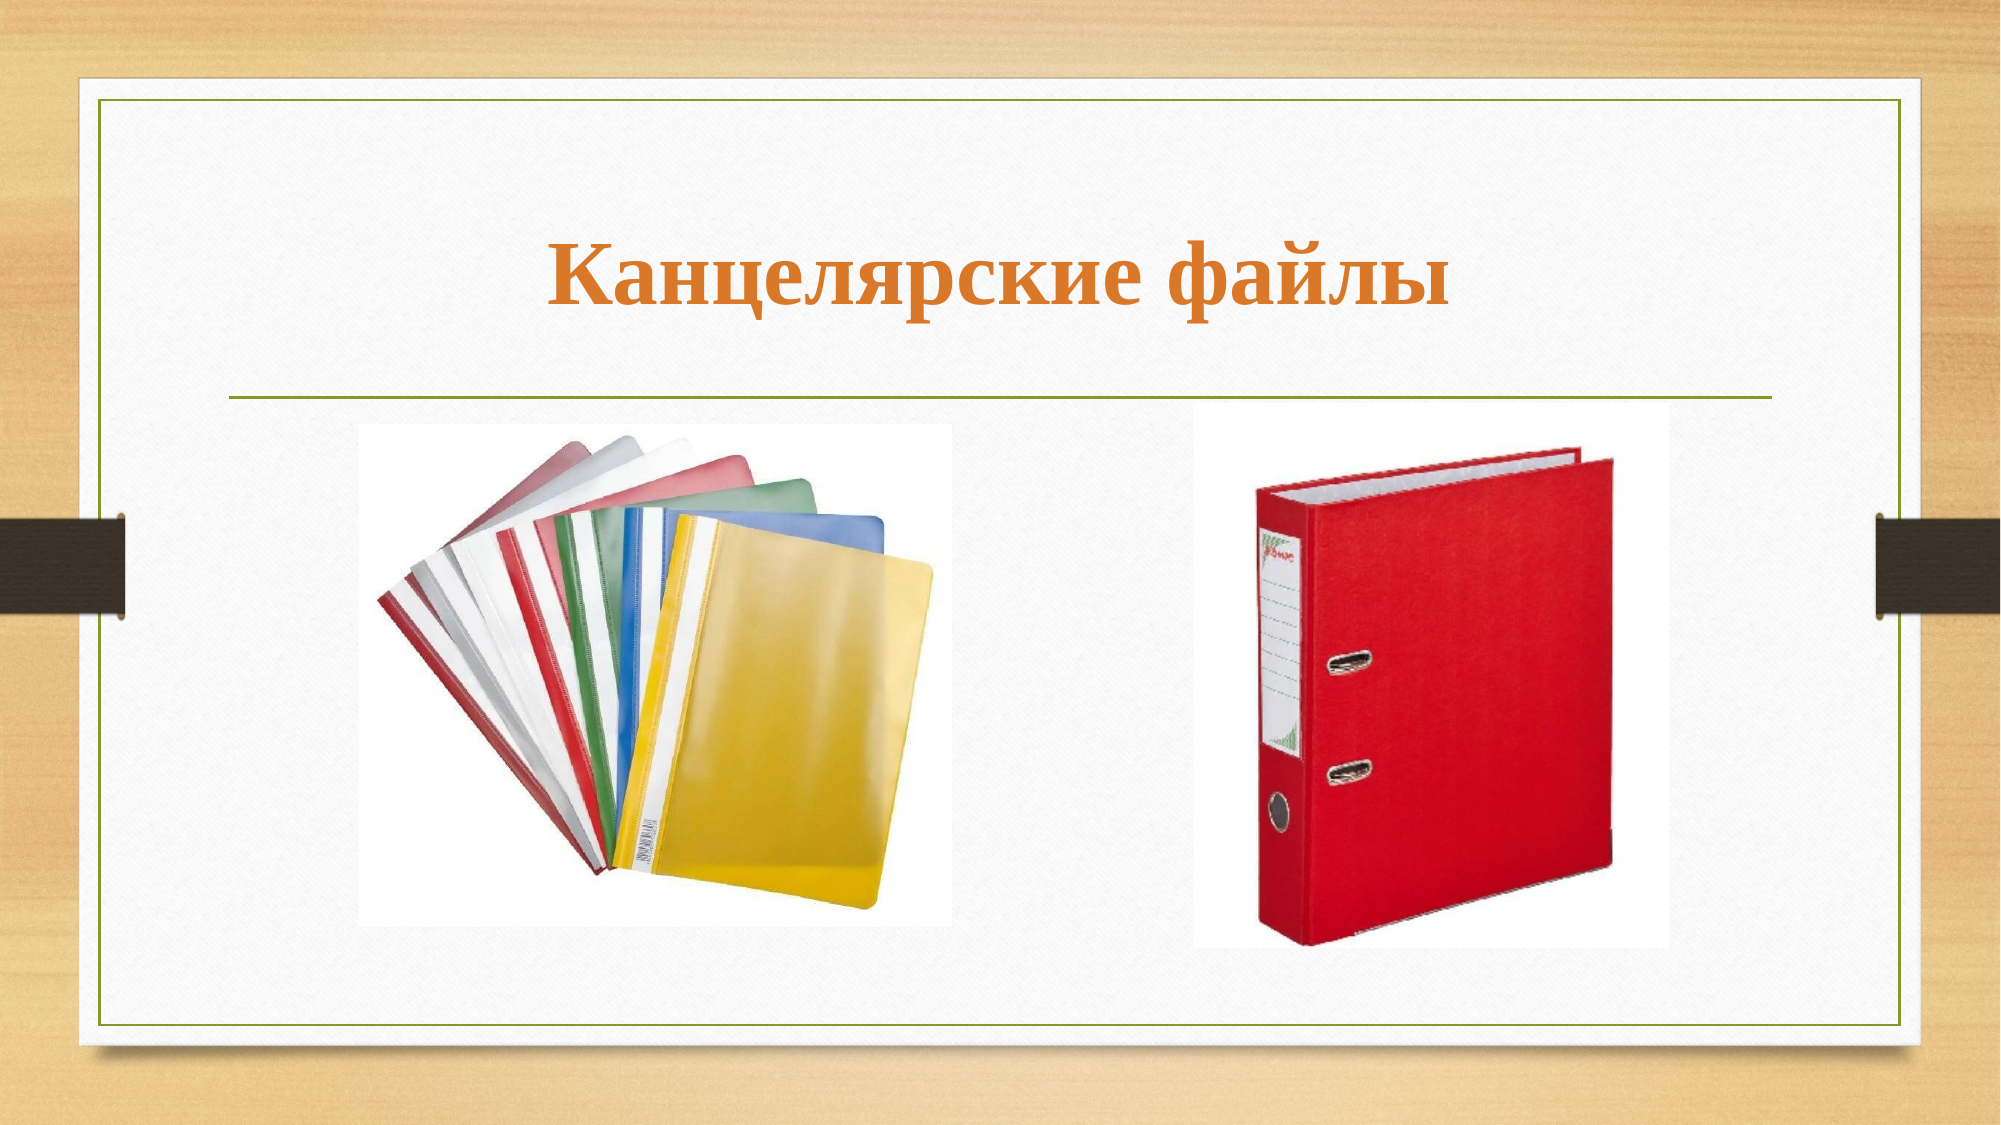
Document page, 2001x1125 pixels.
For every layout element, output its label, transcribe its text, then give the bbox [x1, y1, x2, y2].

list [359, 424, 952, 927]
picture [0, 0, 2001, 1125]
title Канцелярские файлы [212, 161, 1788, 375]
